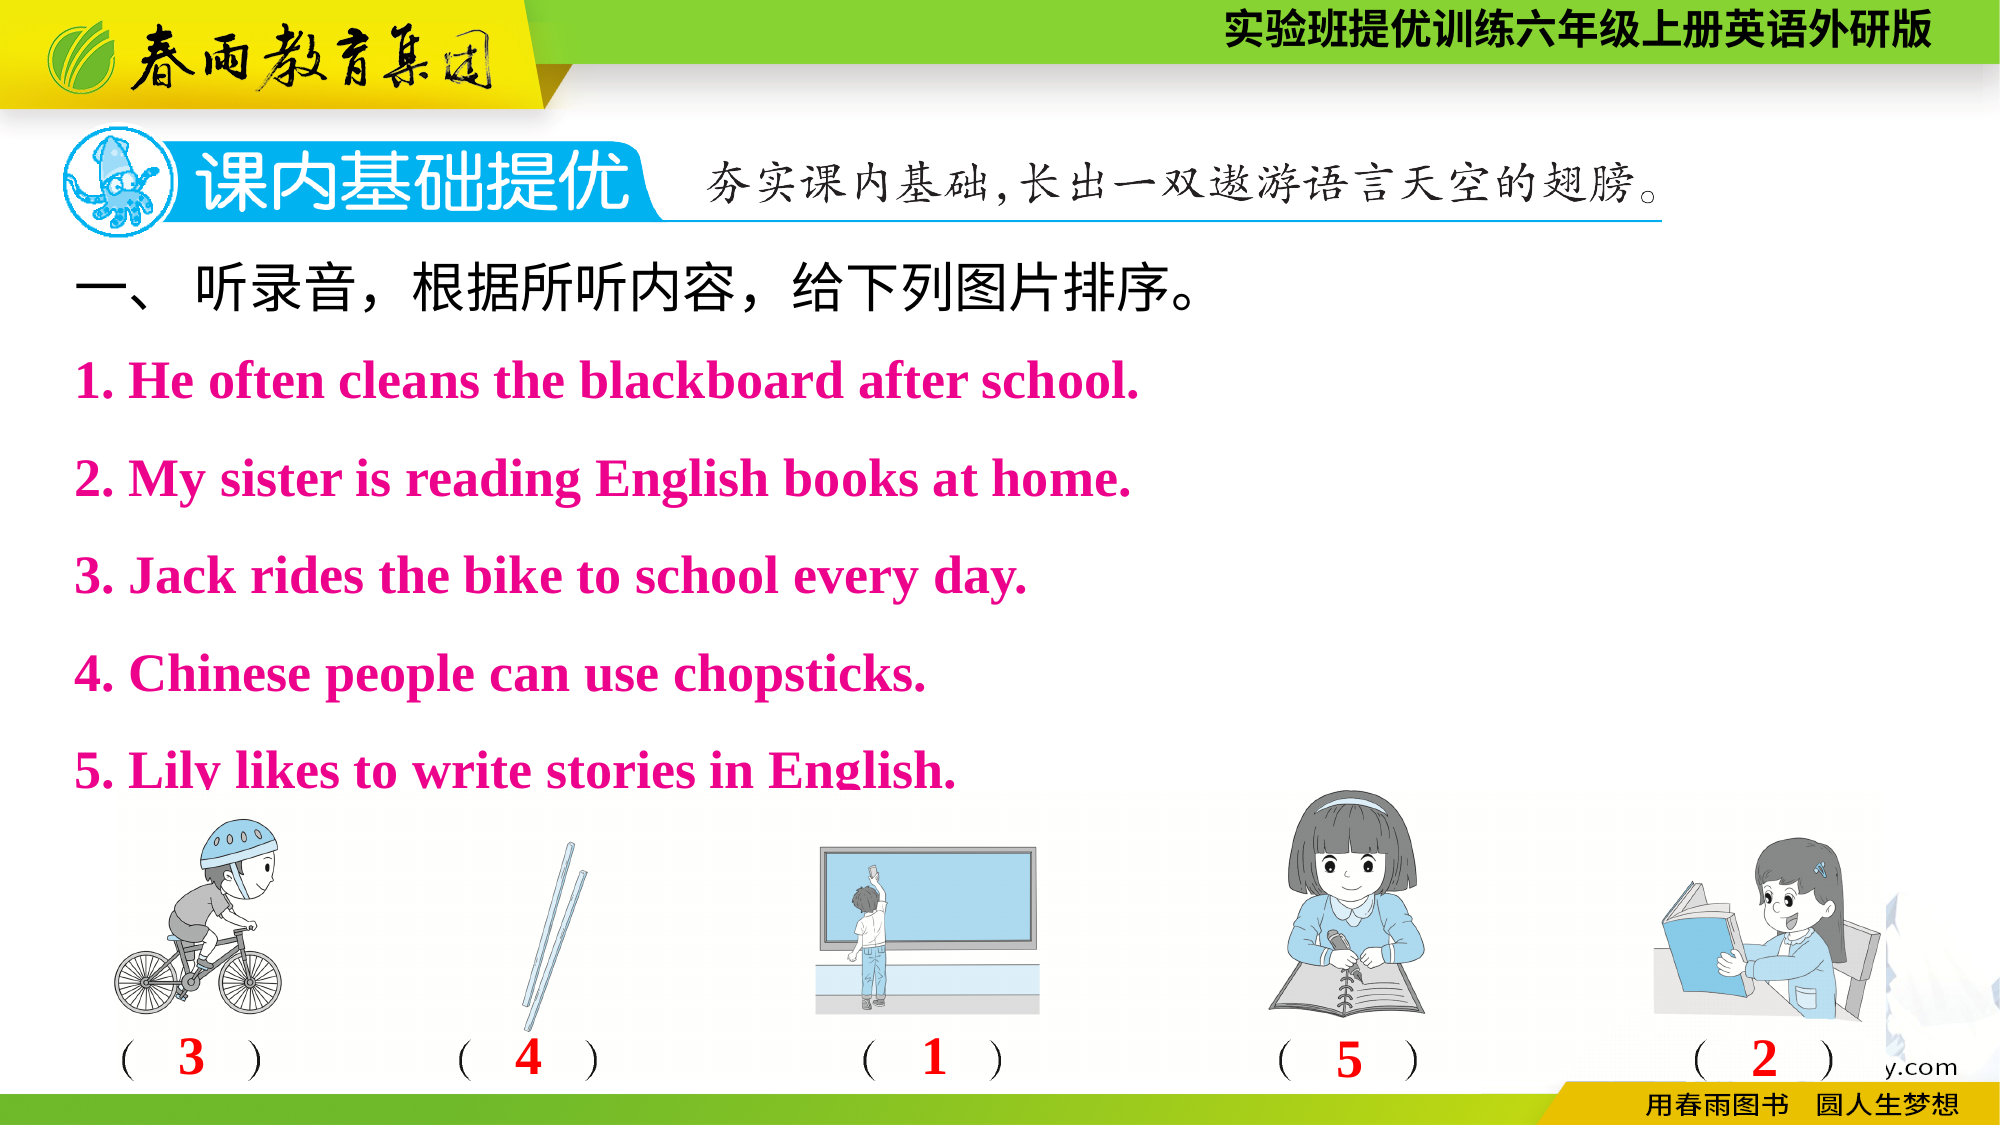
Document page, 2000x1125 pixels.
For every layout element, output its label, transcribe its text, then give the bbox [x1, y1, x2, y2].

text_box 5 [1321, 1092, 1390, 1096]
text_box 1. He often cleans the blackboard after school. 2. My sister is reading English books at home. 3. Jack rides the bike to school every day. 4. Chinese people can use chopsticks. 5. Lily likes to write stories in English. [59, 304, 1944, 807]
list 一、 听录音，根据所听内容，给下列图片排序。 [59, 212, 1944, 304]
picture [0, 0, 2000, 1125]
